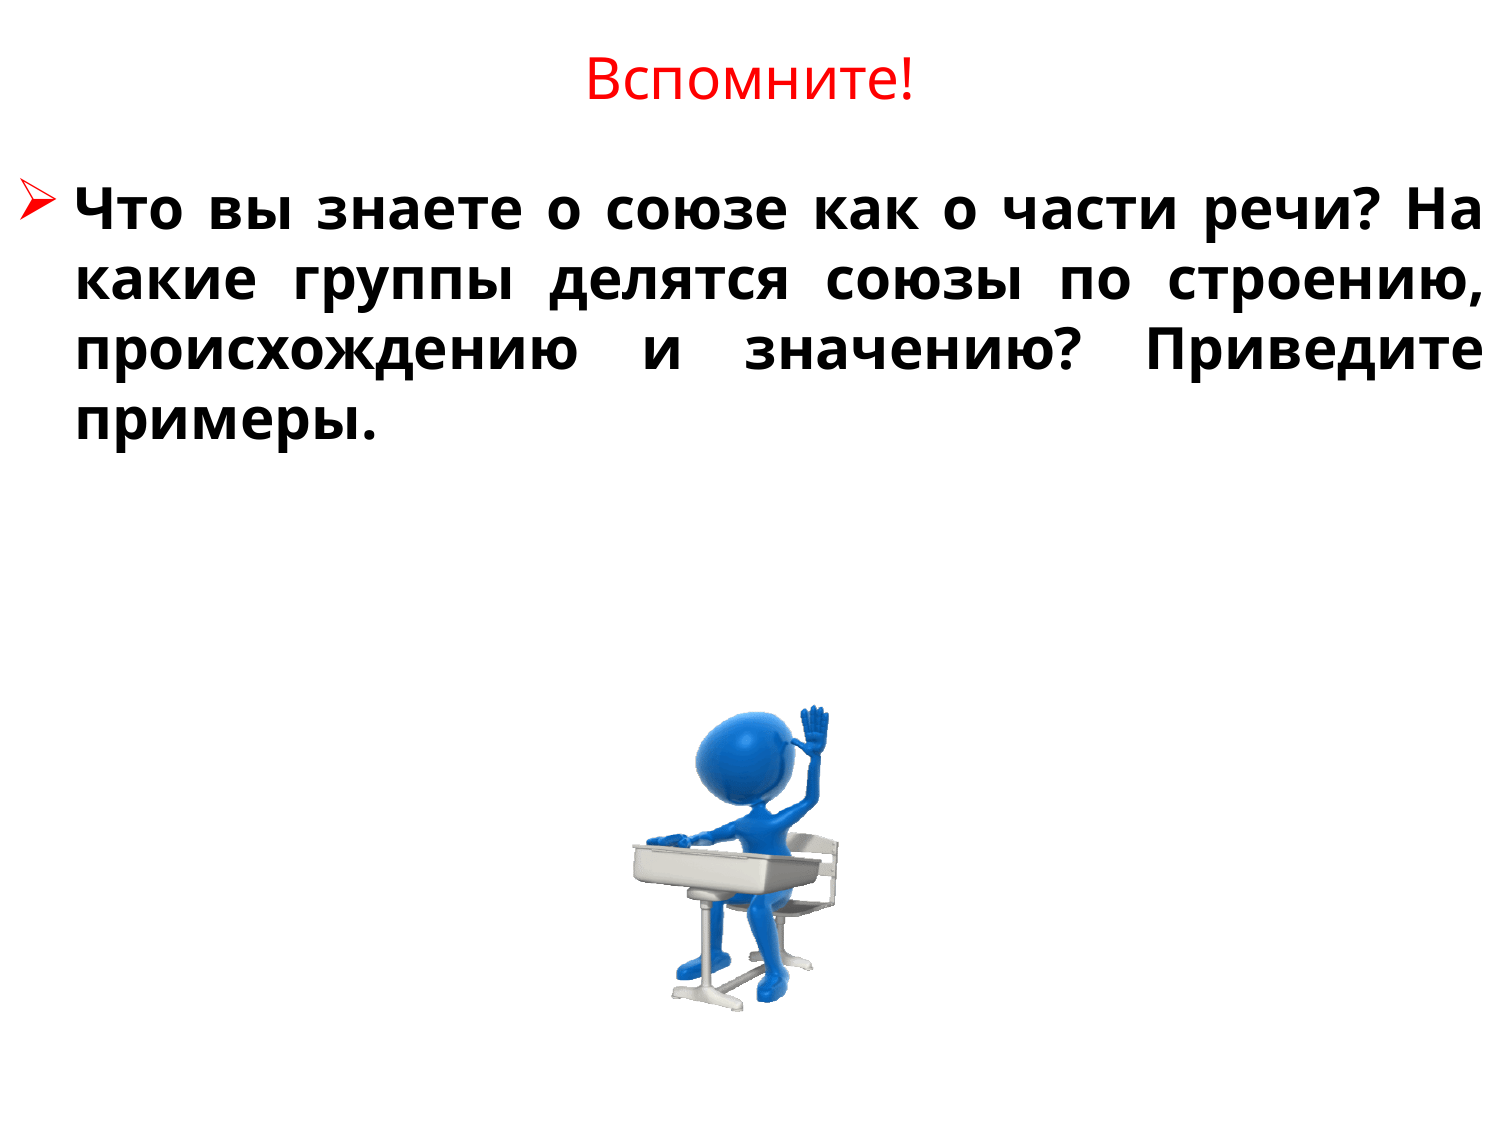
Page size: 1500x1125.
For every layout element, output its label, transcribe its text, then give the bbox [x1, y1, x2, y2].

title Вспомните! [0, 0, 1500, 153]
picture [609, 679, 863, 1067]
list Что вы знаете о союзе как о части речи? На какие группы делятся союзы по строению, происхождению и значению? Приведите примеры. [0, 164, 1500, 1020]
